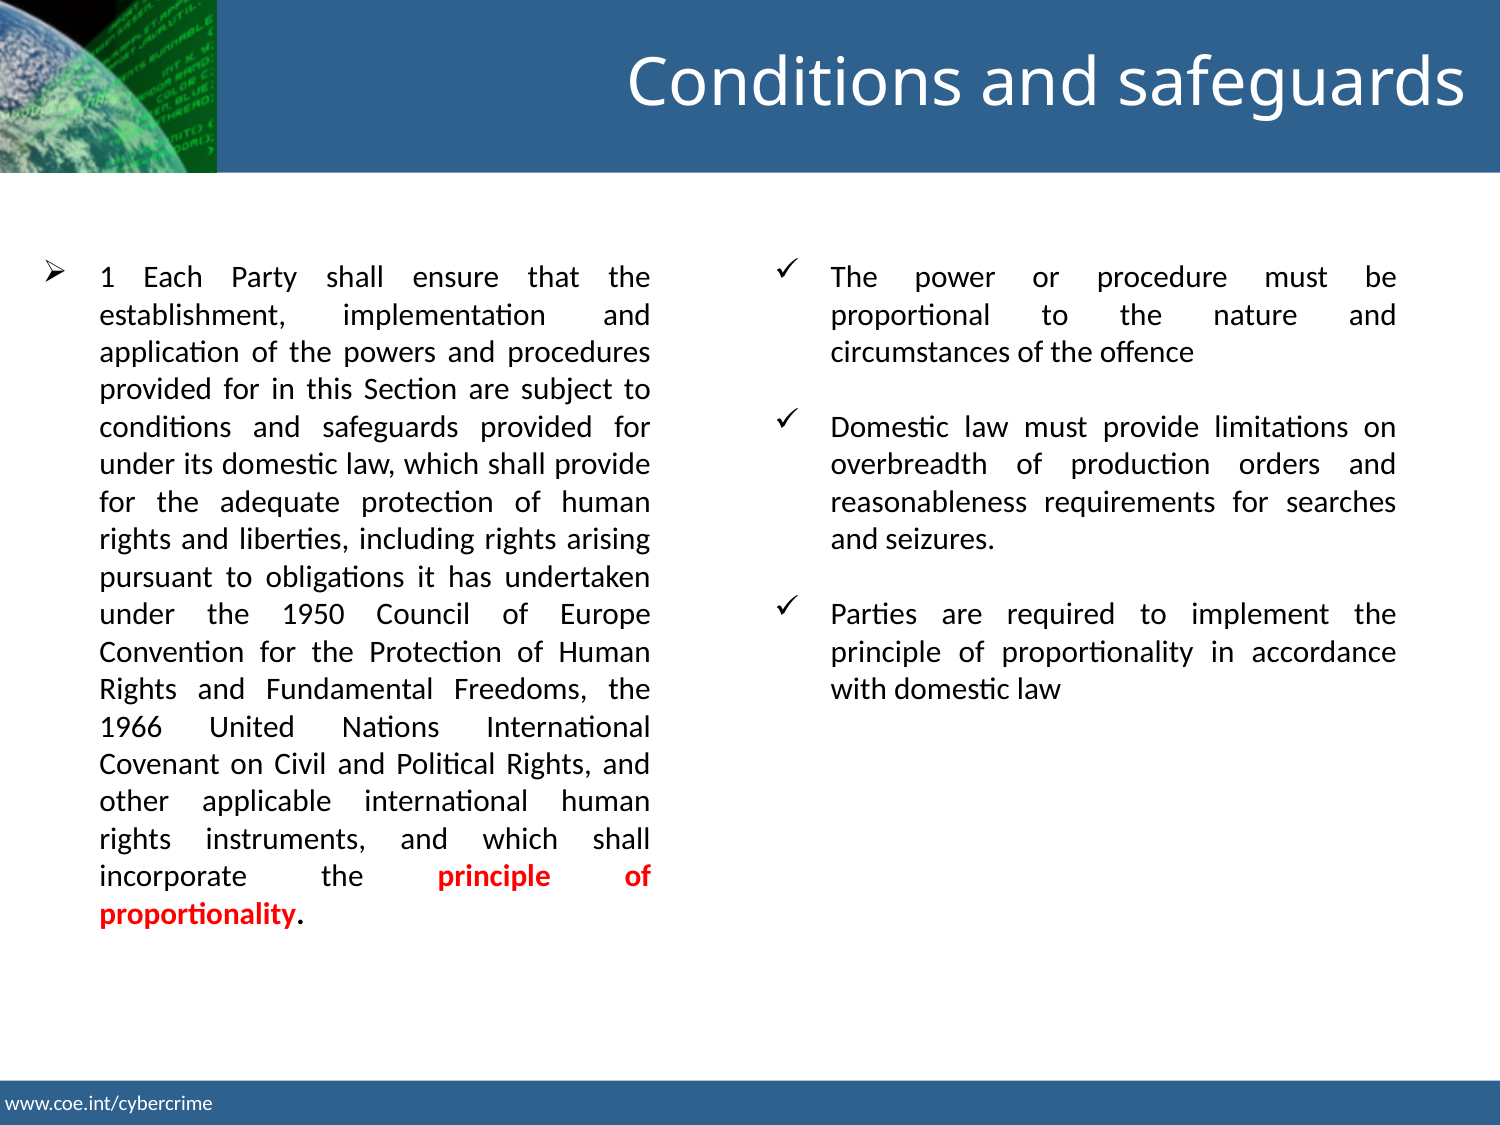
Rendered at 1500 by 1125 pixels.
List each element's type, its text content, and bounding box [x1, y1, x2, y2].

text_box 1 Each Party shall ensure that the establishment, implementation and application of the powers and procedures provided for in this Section are subject to conditions and safeguards provided for under its domestic law, which shall provide for the adequate protection of human rights and liberties, including rights arising pursuant to obligations it has undertaken under the 1950 Council of Europe Convention for the Protection of Human Rights and Fundamental Freedoms, the 1966 United Nations International Covenant on Civil and Political Rights, and other applicable international human rights instruments, and which shall incorporate the principle of proportionality. [28, 249, 667, 938]
text_box Conditions and safeguards [230, 31, 1483, 126]
picture [0, 0, 217, 173]
text_box The power or procedure must be proportional to the nature and circumstances of the offence Domestic law must provide limitations on overbreadth of production orders and reasonableness requirements for searches and seizures. Parties are required to implement the principle of proportionality in accordance with domestic law [759, 249, 1413, 714]
